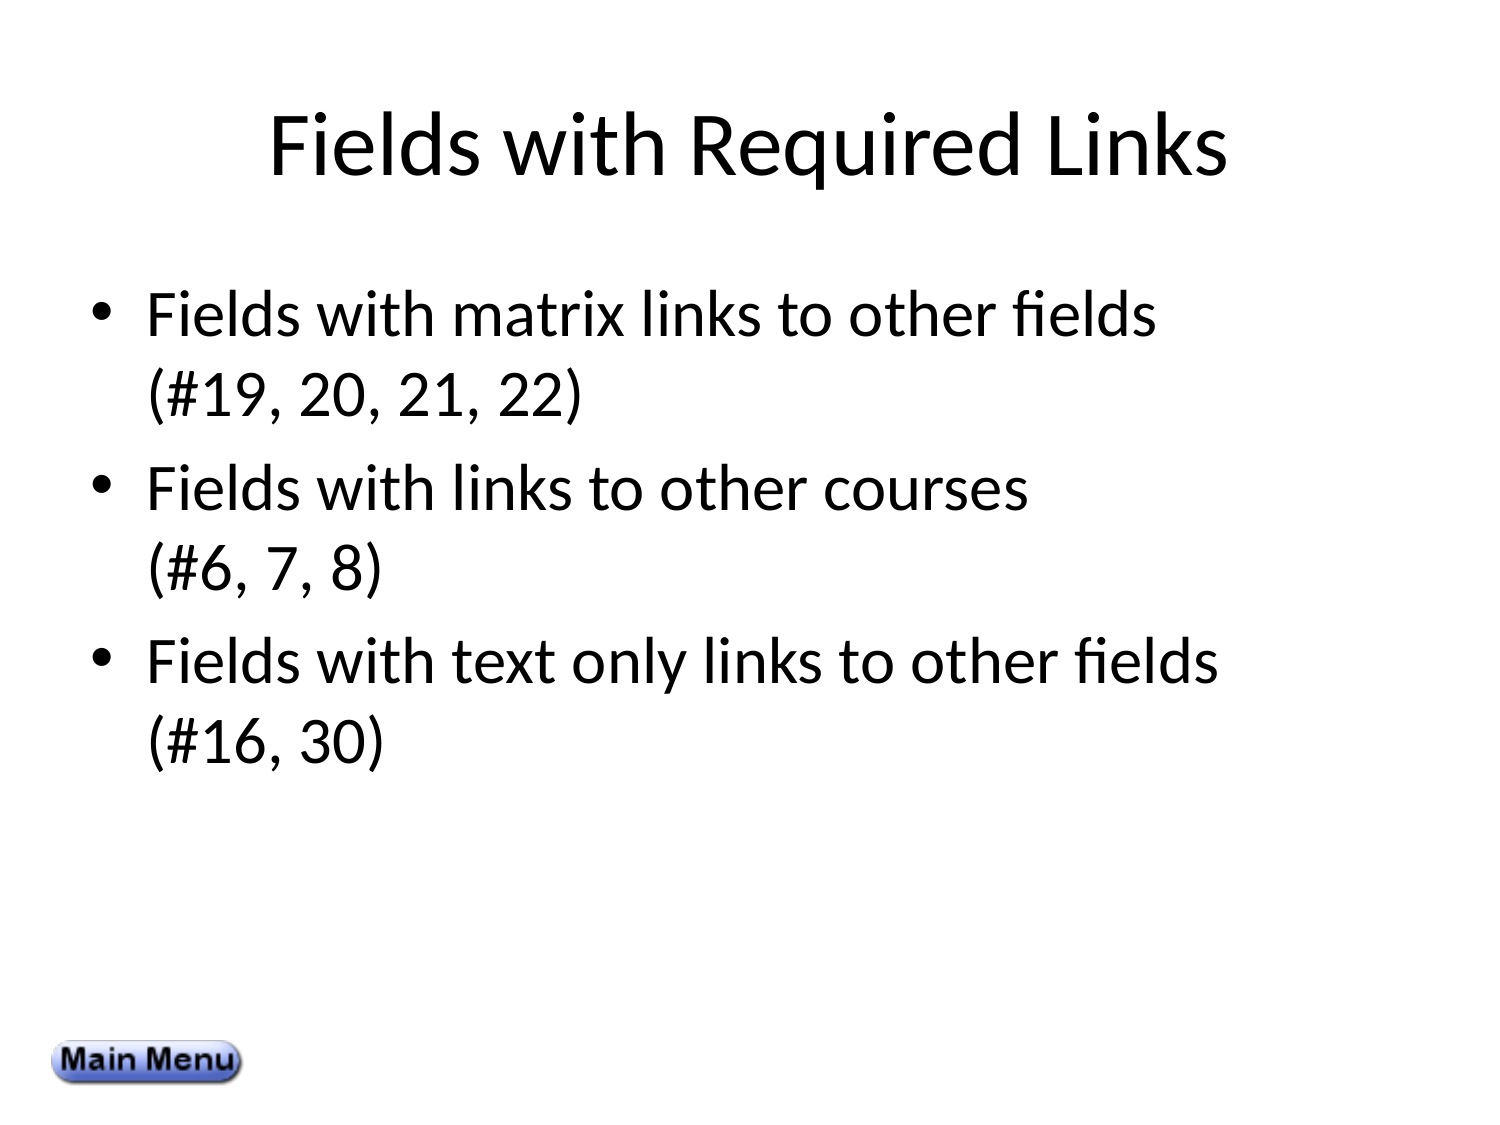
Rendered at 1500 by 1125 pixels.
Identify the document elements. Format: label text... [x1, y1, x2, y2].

list Fields with matrix links to other fields (#19, 20, 21, 22) Fields with links to other courses (#6, 7, 8) Fields with text only links to other fields (#16, 30) [75, 262, 1425, 1005]
title Fields with Required Links [75, 45, 1425, 233]
picture [49, 1039, 249, 1091]
